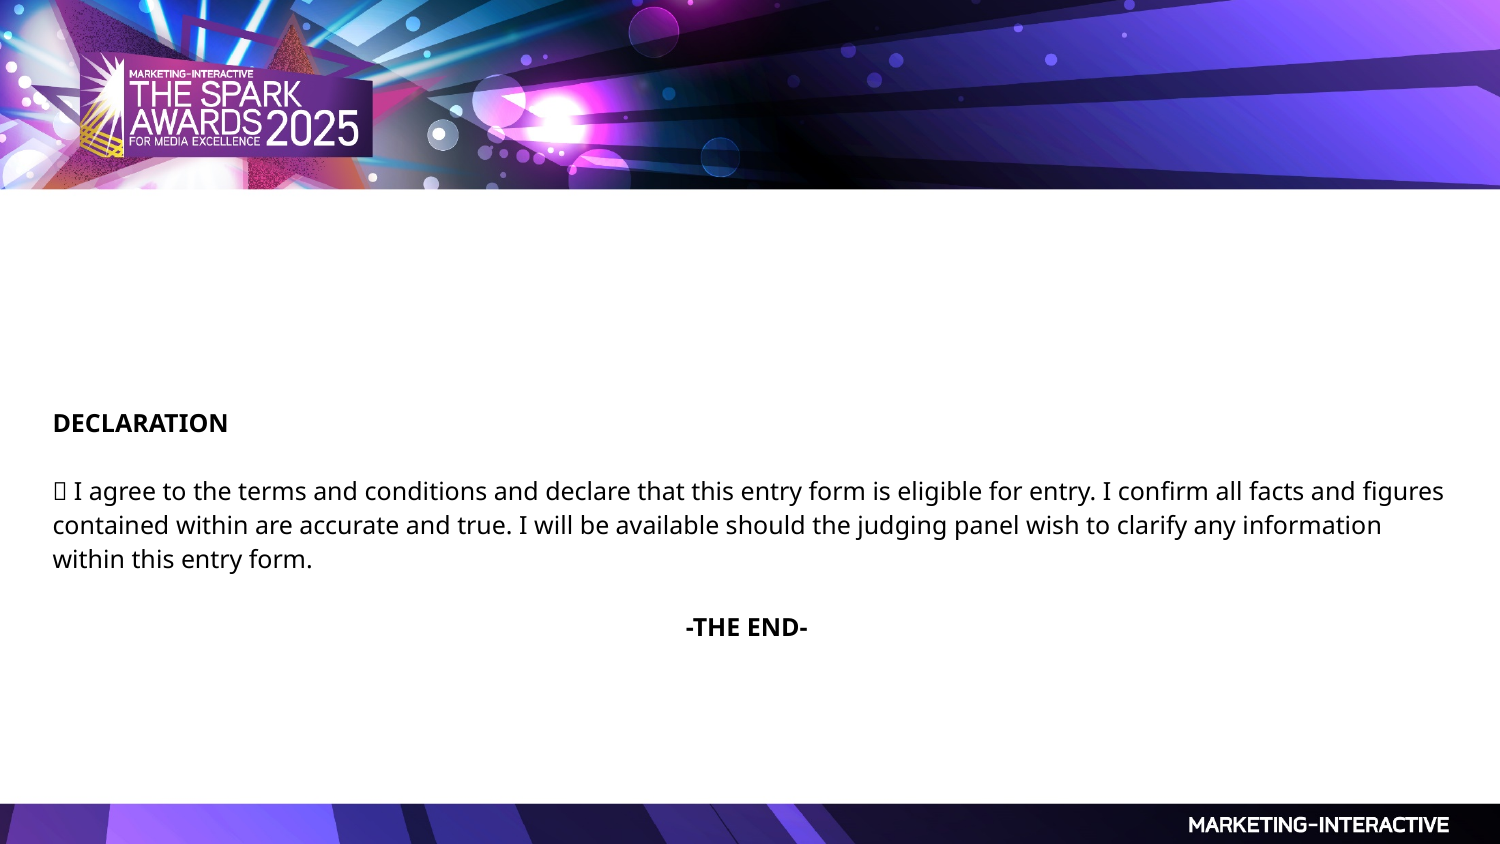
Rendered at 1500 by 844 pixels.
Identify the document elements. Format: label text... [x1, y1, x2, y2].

table_header DECLARATION  I agree to the terms and conditions and declare that this entry form is eligible for entry. I confirm all facts and figures contained within are accurate and true. I will be available should the judging panel wish to clarify any information within this entry form. -THE END- [38, 174, 1463, 717]
text_box [29, 15, 1270, 103]
picture [0, 0, 1500, 844]
